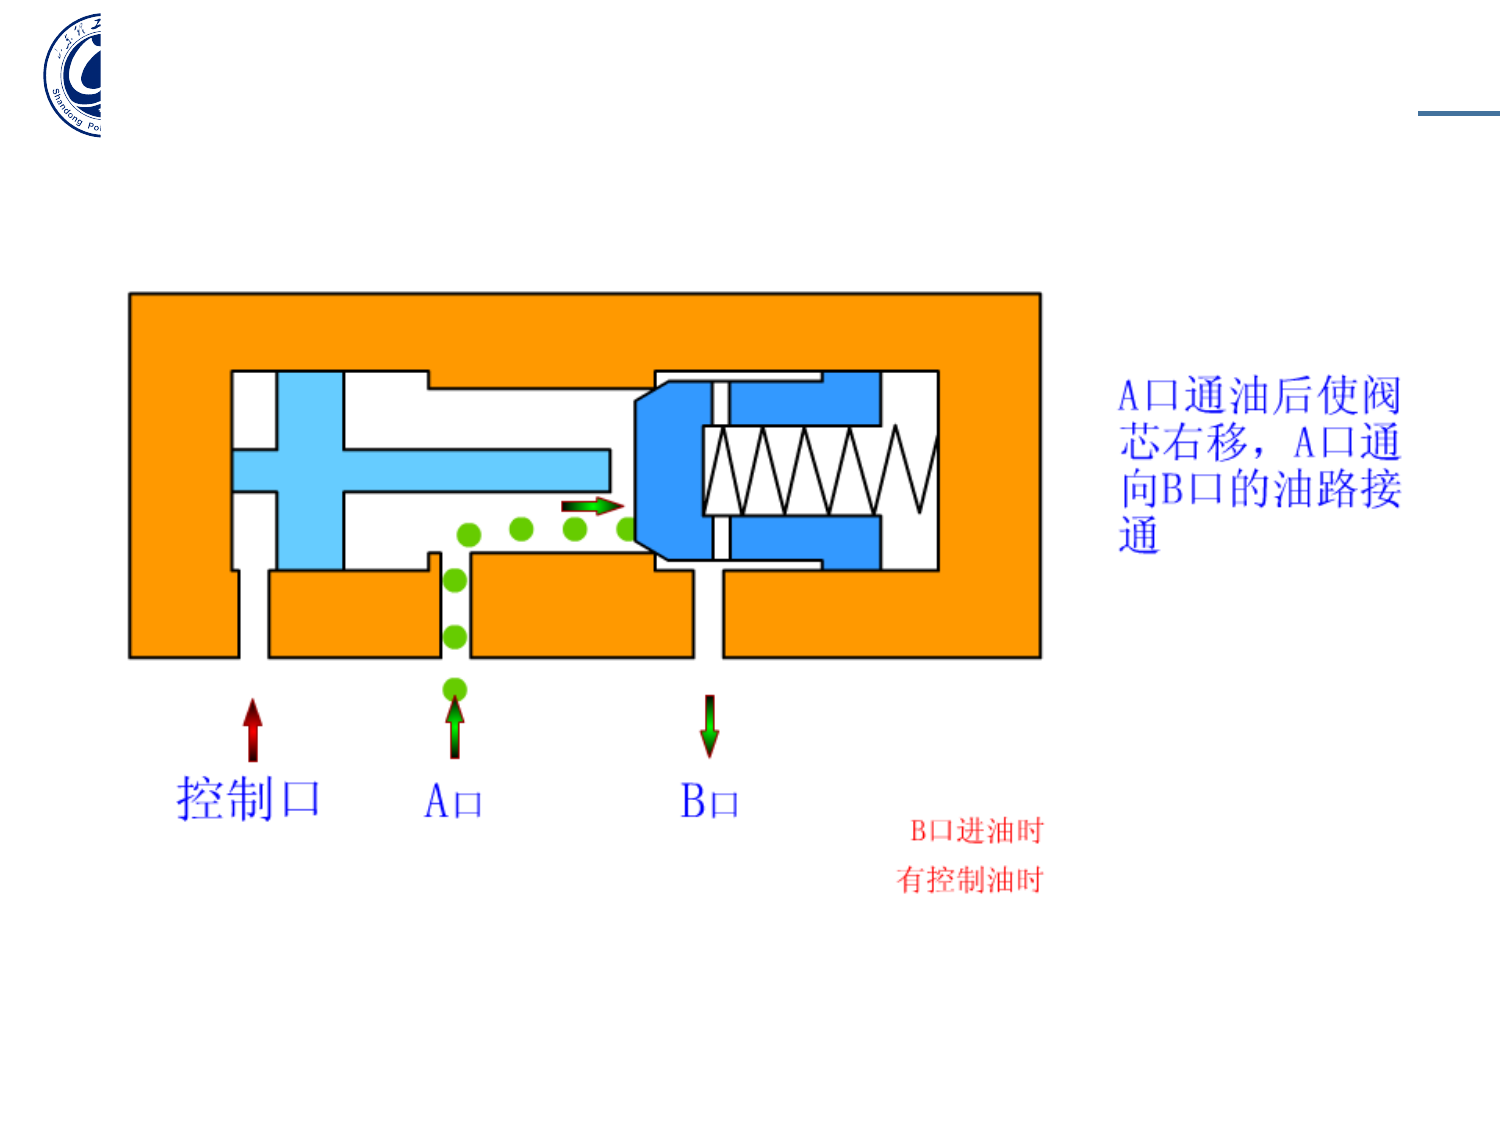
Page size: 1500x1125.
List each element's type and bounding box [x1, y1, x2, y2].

picture [43, 7, 100, 138]
